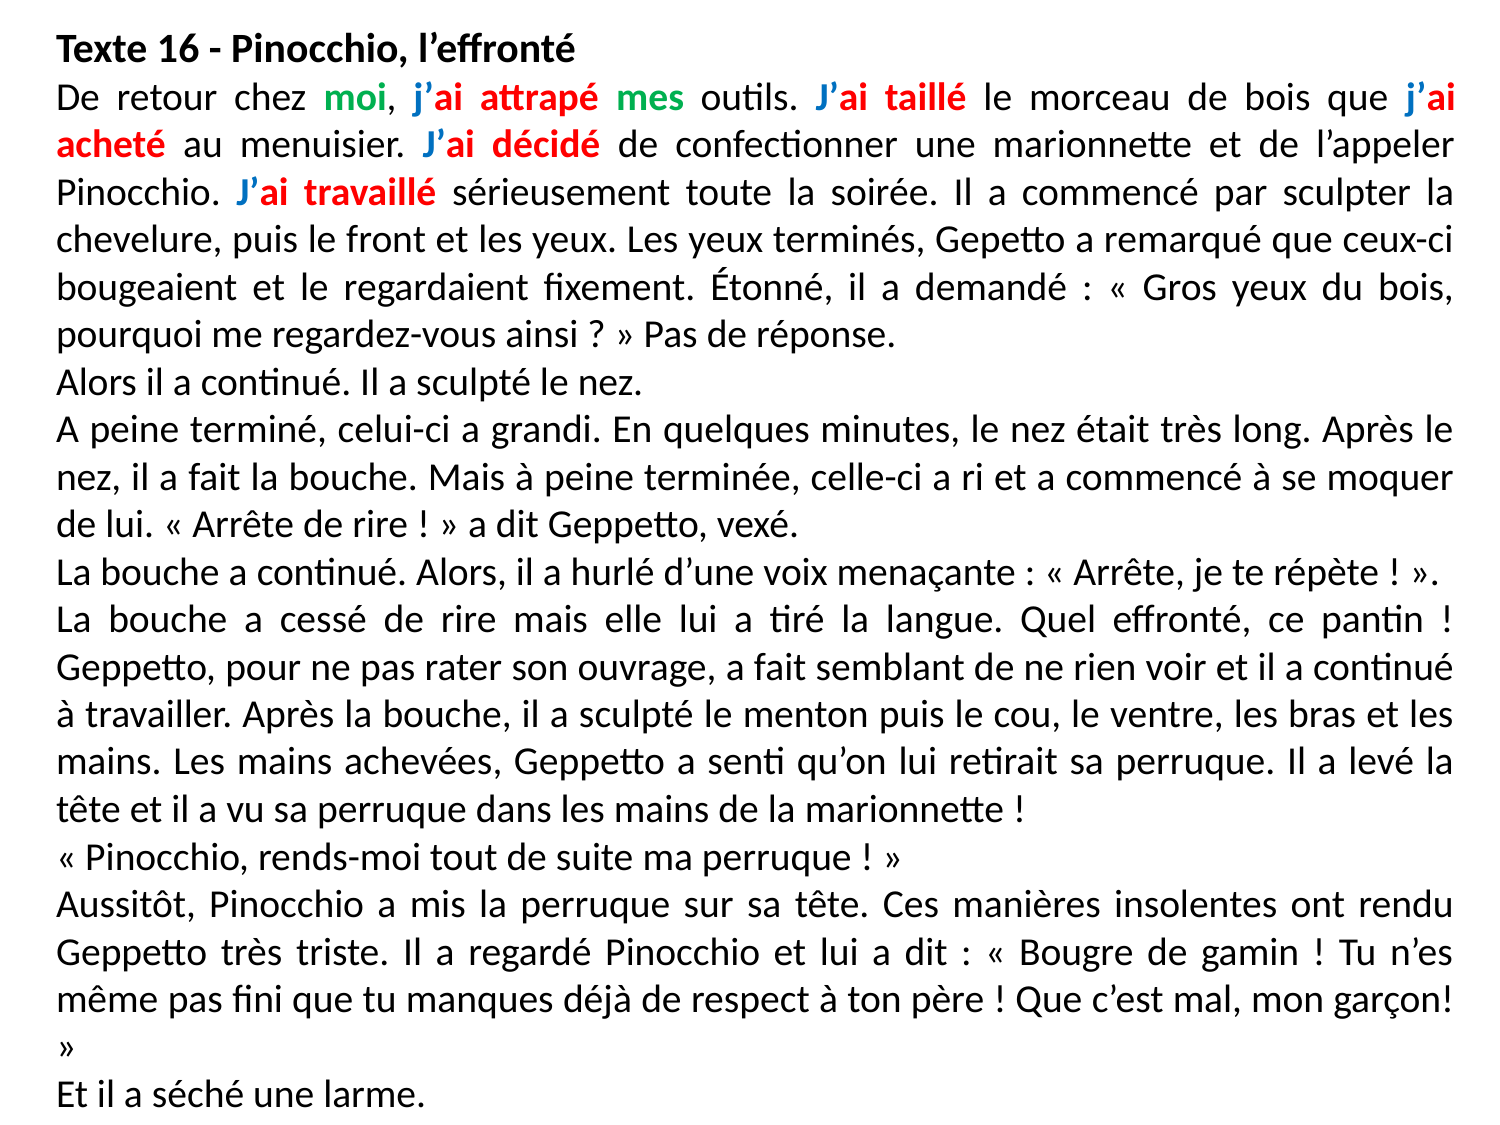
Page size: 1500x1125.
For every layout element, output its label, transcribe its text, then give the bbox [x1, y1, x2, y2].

text_box Texte 16 - Pinocchio, l’effronté De retour chez moi, j’ai attrapé mes outils. J’ai taillé le morceau de bois que j’ai acheté au menuisier. J’ai décidé de confectionner une marionnette et de l’appeler Pinocchio. J’ai travaillé sérieusement toute la soirée. Il a commencé par sculpter la chevelure, puis le front et les yeux. Les yeux terminés, Gepetto a remarqué que ceux-ci bougeaient et le regardaient fixement. Étonné, il a demandé : « Gros yeux du bois, pourquoi me regardez-vous ainsi ? » Pas de réponse. Alors il a continué. Il a sculpté le nez. A peine terminé, celui-ci a grandi. En quelques minutes, le nez était très long. Après le nez, il a fait la bouche. Mais à peine terminée, celle-ci a ri et a commencé à se moquer de lui. « Arrête de rire ! » a dit Geppetto, vexé. La bouche a continué. Alors, il a hurlé d’une voix menaçante : « Arrête, je te répète ! ». La bouche a cessé de rire mais elle lui a tiré la langue. Quel effronté, ce pantin ! Geppetto, pour ne pas rater son ouvrage, a fait semblant de ne rien voir et il a continué à travailler. Après la bouche, il a sculpté le menton puis le cou, le ventre, les bras et les mains. Les mains achevées, Geppetto a senti qu’on lui retirait sa perruque. Il a levé la tête et il a vu sa perruque dans les mains de la marionnette ! « Pinocchio, rends-moi tout de suite ma perruque ! » Aussitôt, Pinocchio a mis la perruque sur sa tête. Ces manières insolentes ont rendu Geppetto très triste. Il a regardé Pinocchio et lui a dit : « Bougre de gamin ! Tu n’es même pas fini que tu manques déjà de respect à ton père ! Que c’est mal, mon garçon! » Et il a séché une larme. [41, 13, 1471, 1123]
